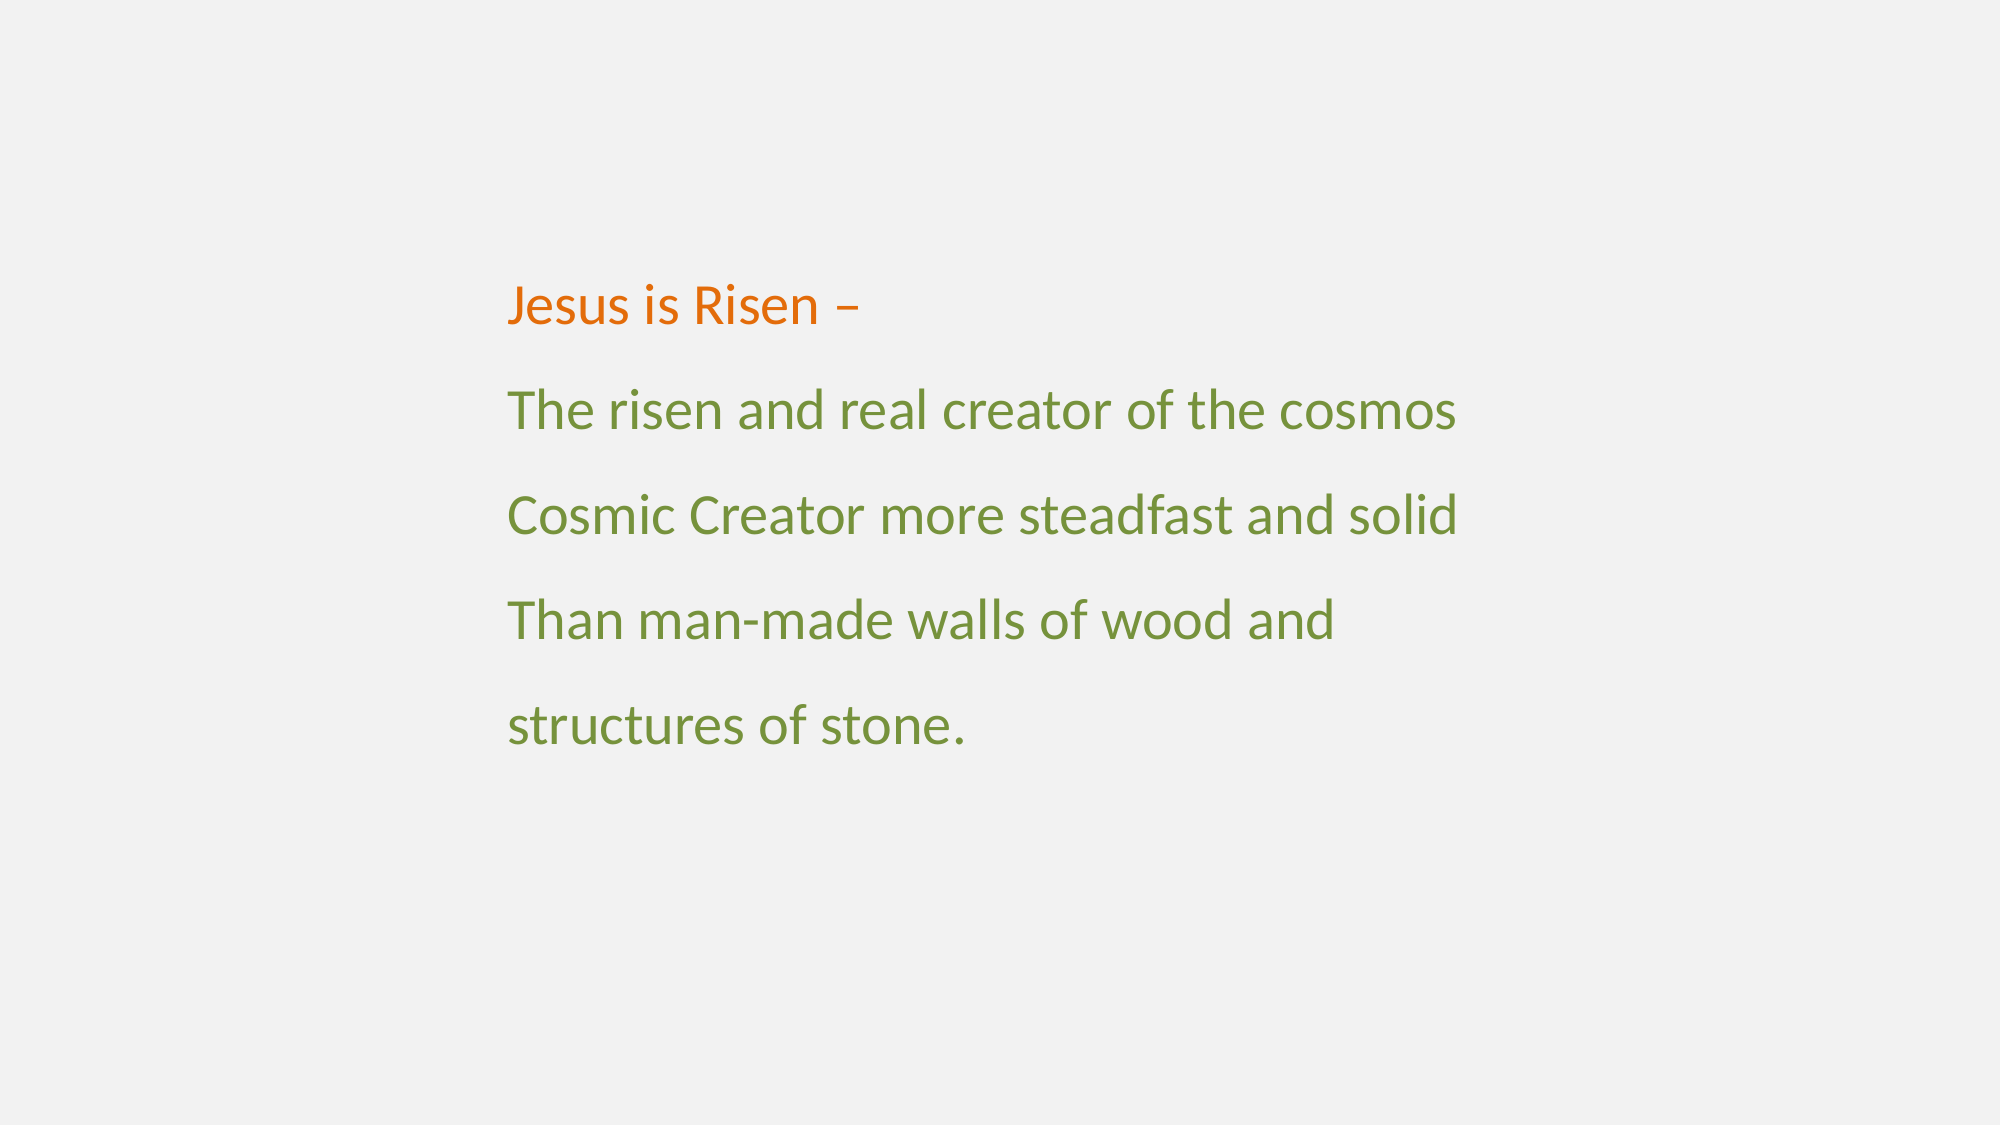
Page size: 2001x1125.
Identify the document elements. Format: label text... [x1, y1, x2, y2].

text_box Jesus is Risen – The risen and real creator of the cosmos Cosmic Creator more steadfast and solid Than man-made walls of wood and structures of stone. [492, 224, 1493, 764]
